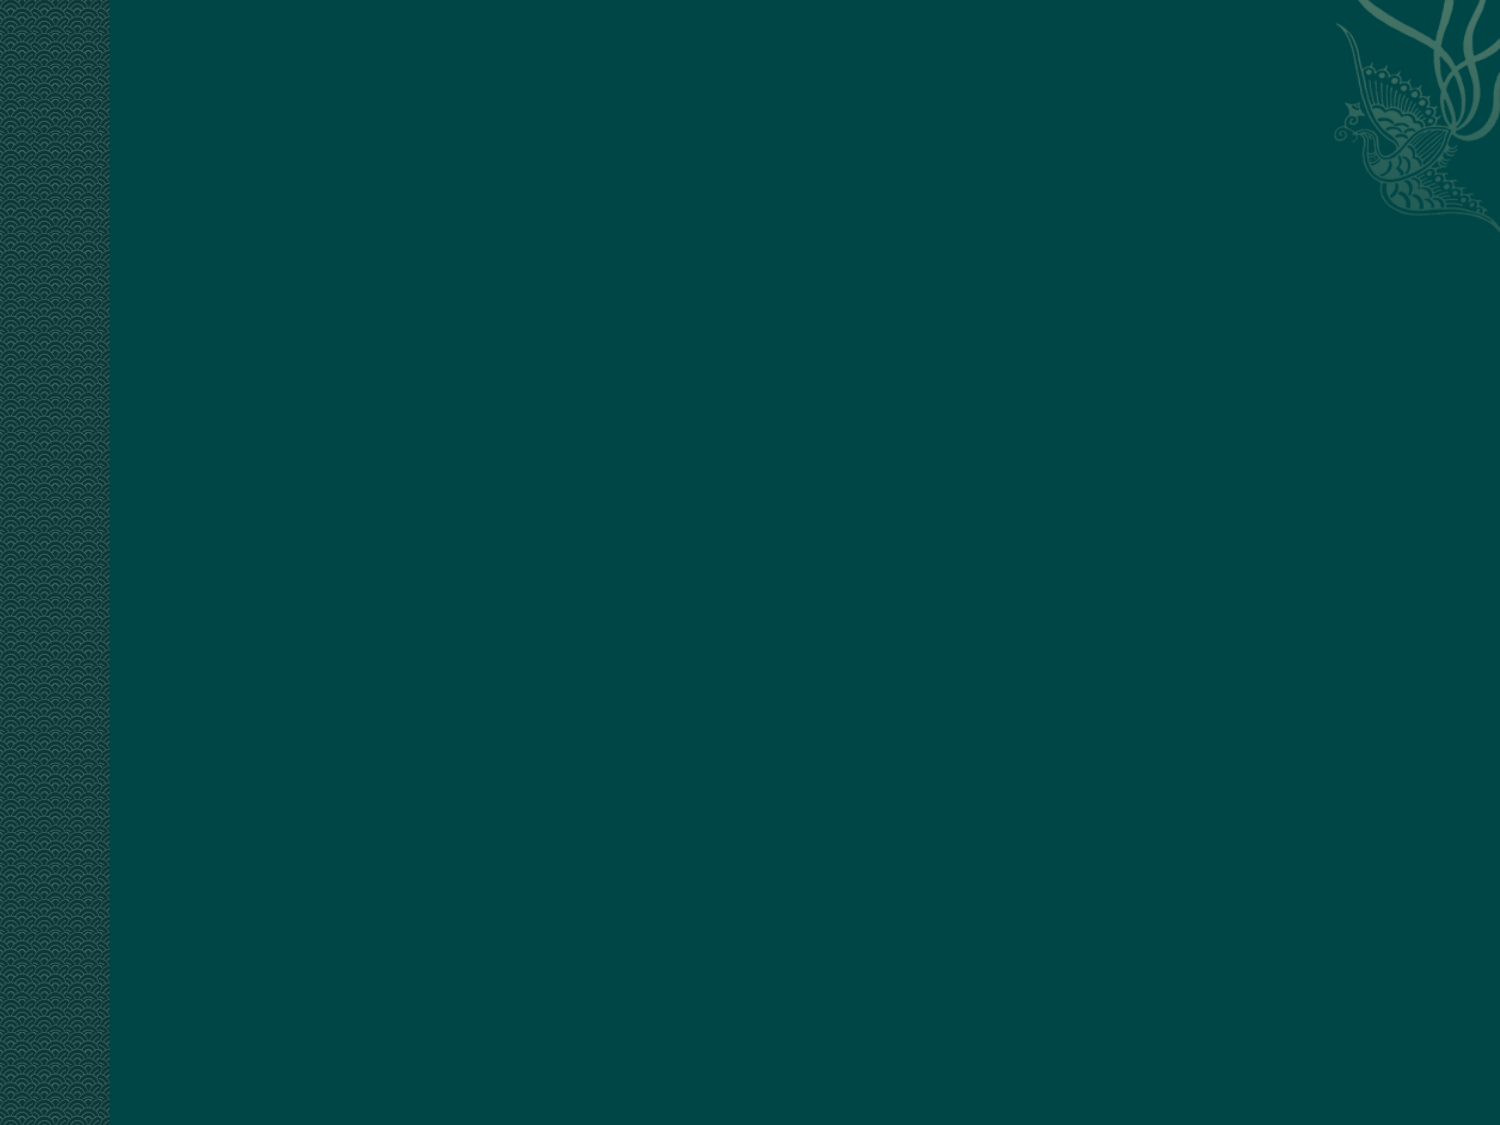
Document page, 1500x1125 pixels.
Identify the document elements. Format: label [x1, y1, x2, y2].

picture [0, 0, 110, 1125]
